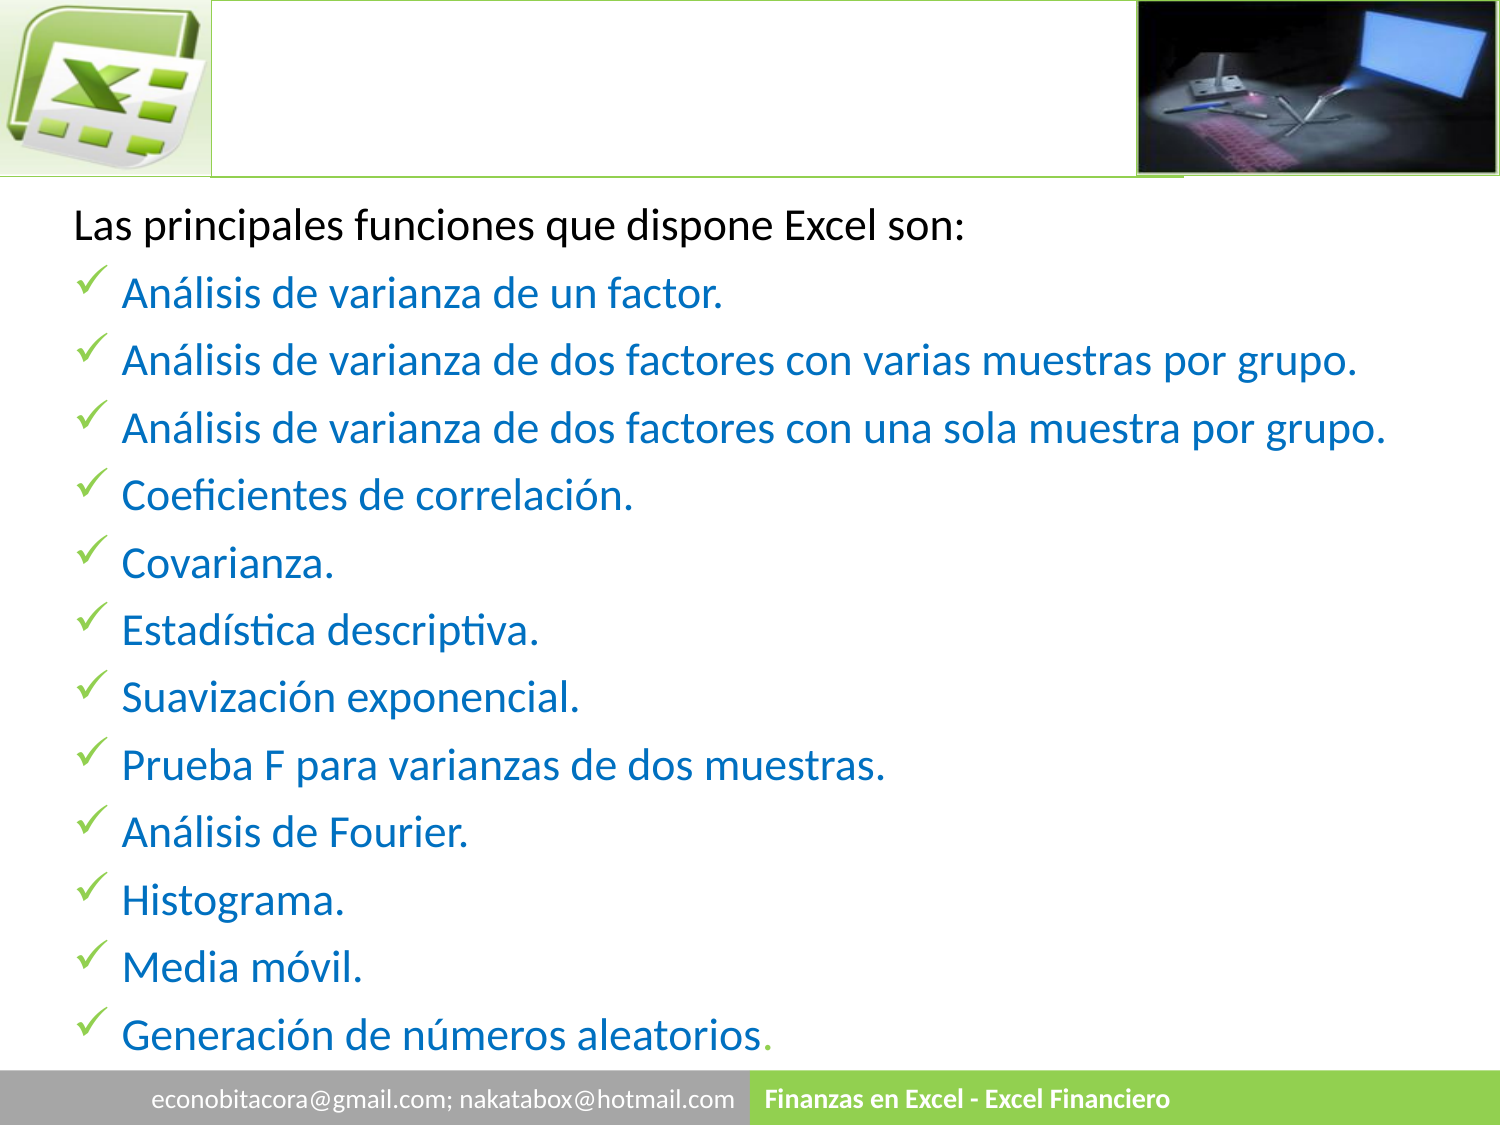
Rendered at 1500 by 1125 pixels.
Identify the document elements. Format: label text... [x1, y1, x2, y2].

text_box [212, 0, 1134, 178]
text_box econobitacora@gmail.com; nakatabox@hotmail.com [0, 1070, 749, 1125]
text_box Las principales funciones que dispone Excel son: Análisis de varianza de un factor. Análisis de varianza de dos factores con varias muestras por grupo. Análisis de varianza de dos factores con una sola muestra por grupo. Coeficientes de correlación. Covarianza. Estadística descriptiva. Suavización exponencial. Prueba F para varianzas de dos muestras. Análisis de Fourier. Histograma. Media móvil. Generación de números aleatorios. [58, 187, 1453, 1067]
picture [1136, 0, 1500, 177]
text_box Finanzas en Excel - Excel Financiero [749, 1070, 1500, 1125]
picture [0, 0, 212, 177]
